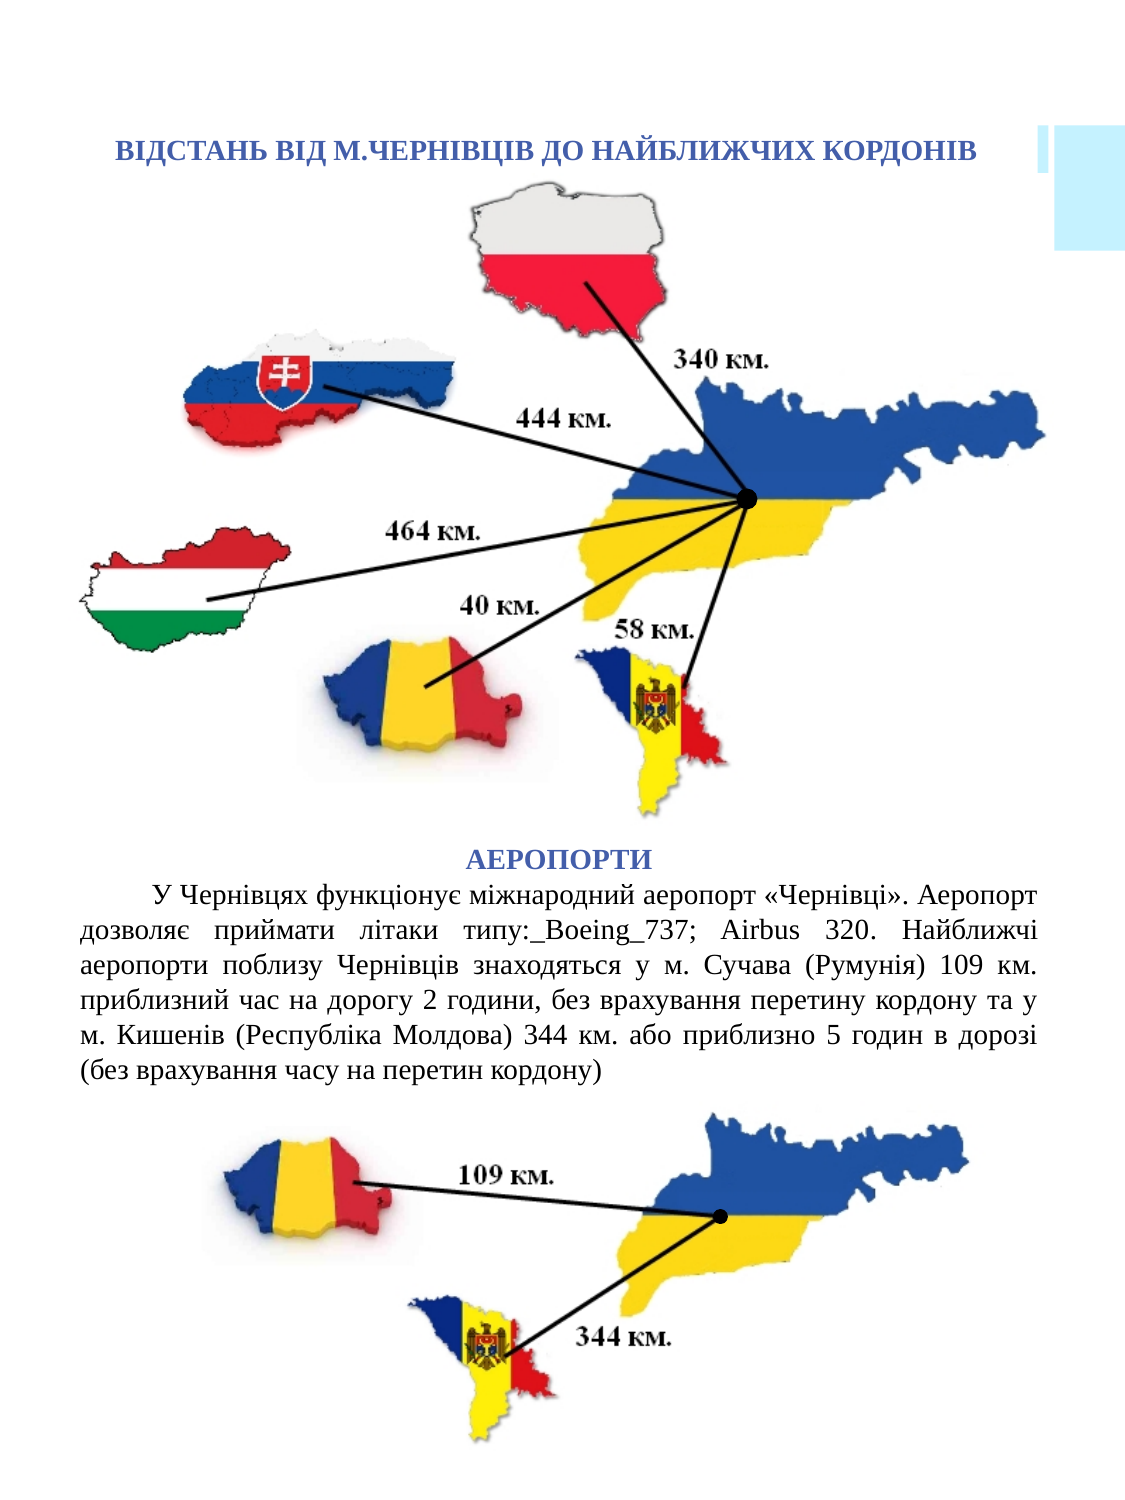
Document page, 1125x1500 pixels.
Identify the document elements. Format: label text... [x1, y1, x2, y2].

picture [192, 1056, 986, 1452]
text_box ВІДСТАНЬ ВІД М.ЧЕРНІВЦІВ ДО НАЙБЛИЖЧИХ КОРДОНІВ [64, 123, 1035, 177]
picture [68, 173, 1054, 834]
text_box АЕРОПОРТИ У Чернівцях функціонує міжнародний аеропорт «Чернівці». Аеропорт дозволяє приймати літаки типу:_Boeing_737; Airbus 320. Найближчі аеропорти поблизу Чернівців знаходяться у м. Сучава (Румунія) 109 км. приблизний час на дорогу 2 години, без врахування перетину кордону та у м. Кишенів (Республіка Молдова) 344 км. або приблизно 5 годин в дорозі (без врахування часу на перетин кордону) [64, 841, 1054, 1117]
